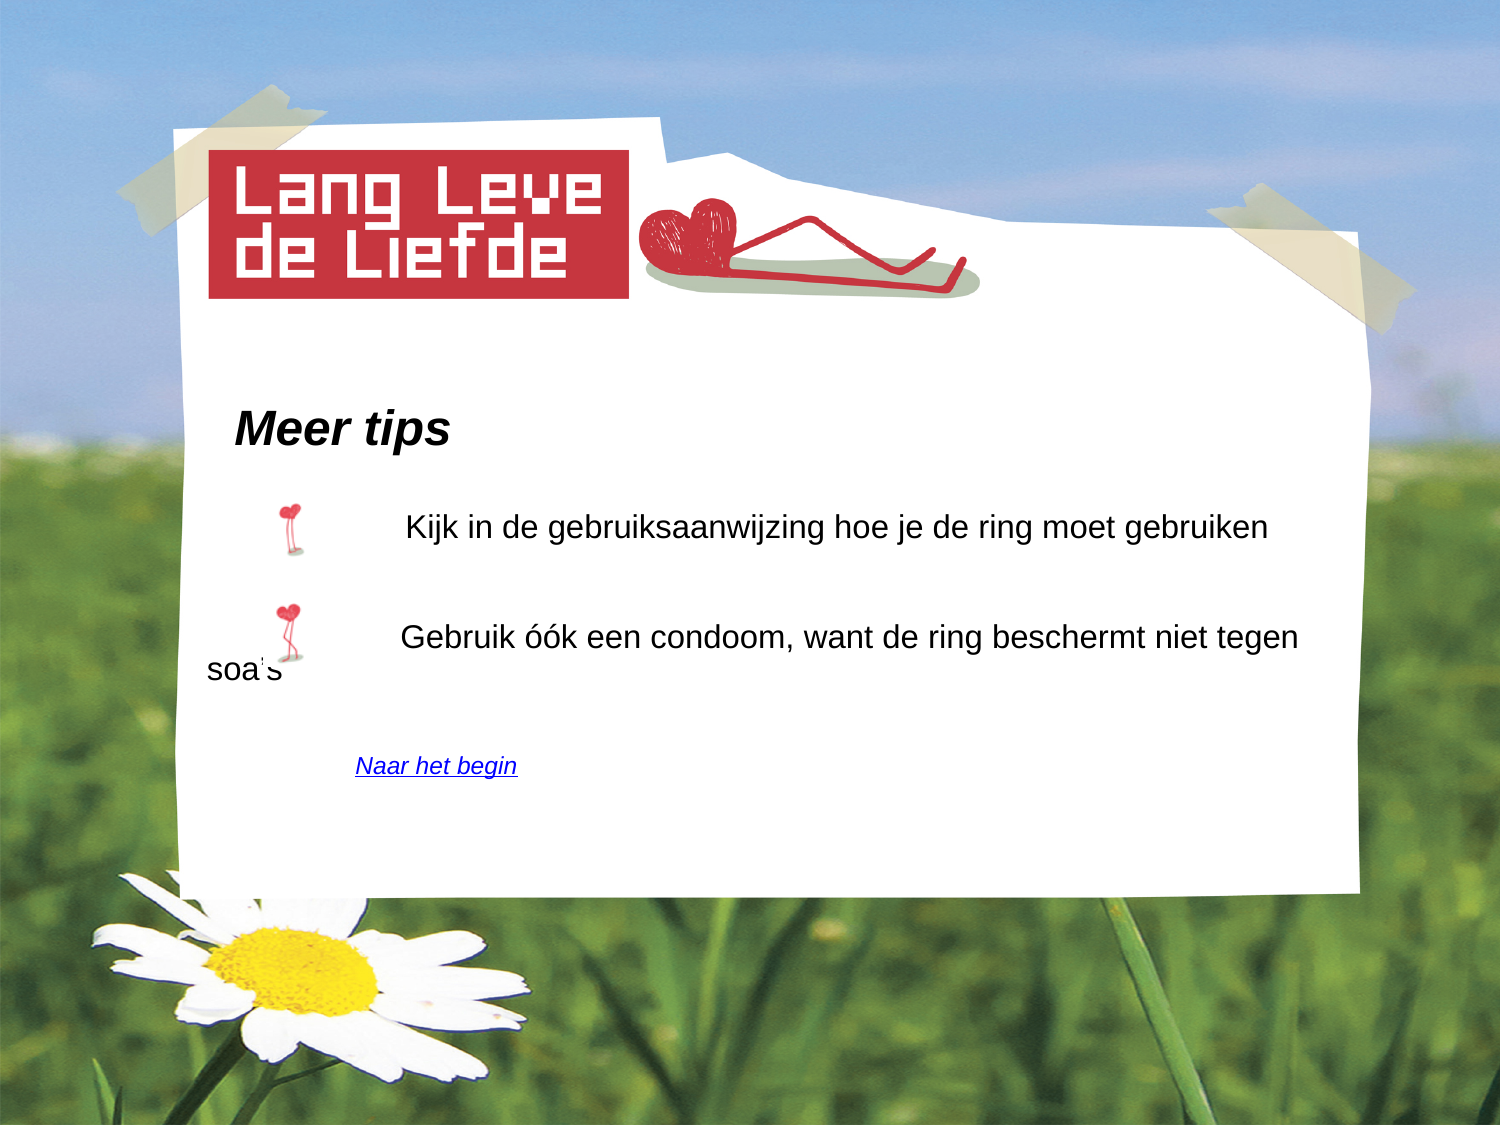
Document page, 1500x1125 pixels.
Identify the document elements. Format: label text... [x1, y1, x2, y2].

picture [0, 0, 1500, 1125]
list Meer tips Kijk in de gebruiksaanwijzing hoe je de ring moet gebruiken Gebruik óók een condoom, want de ring beschermt niet tegen soa’s Naar het begin [191, 399, 1353, 911]
